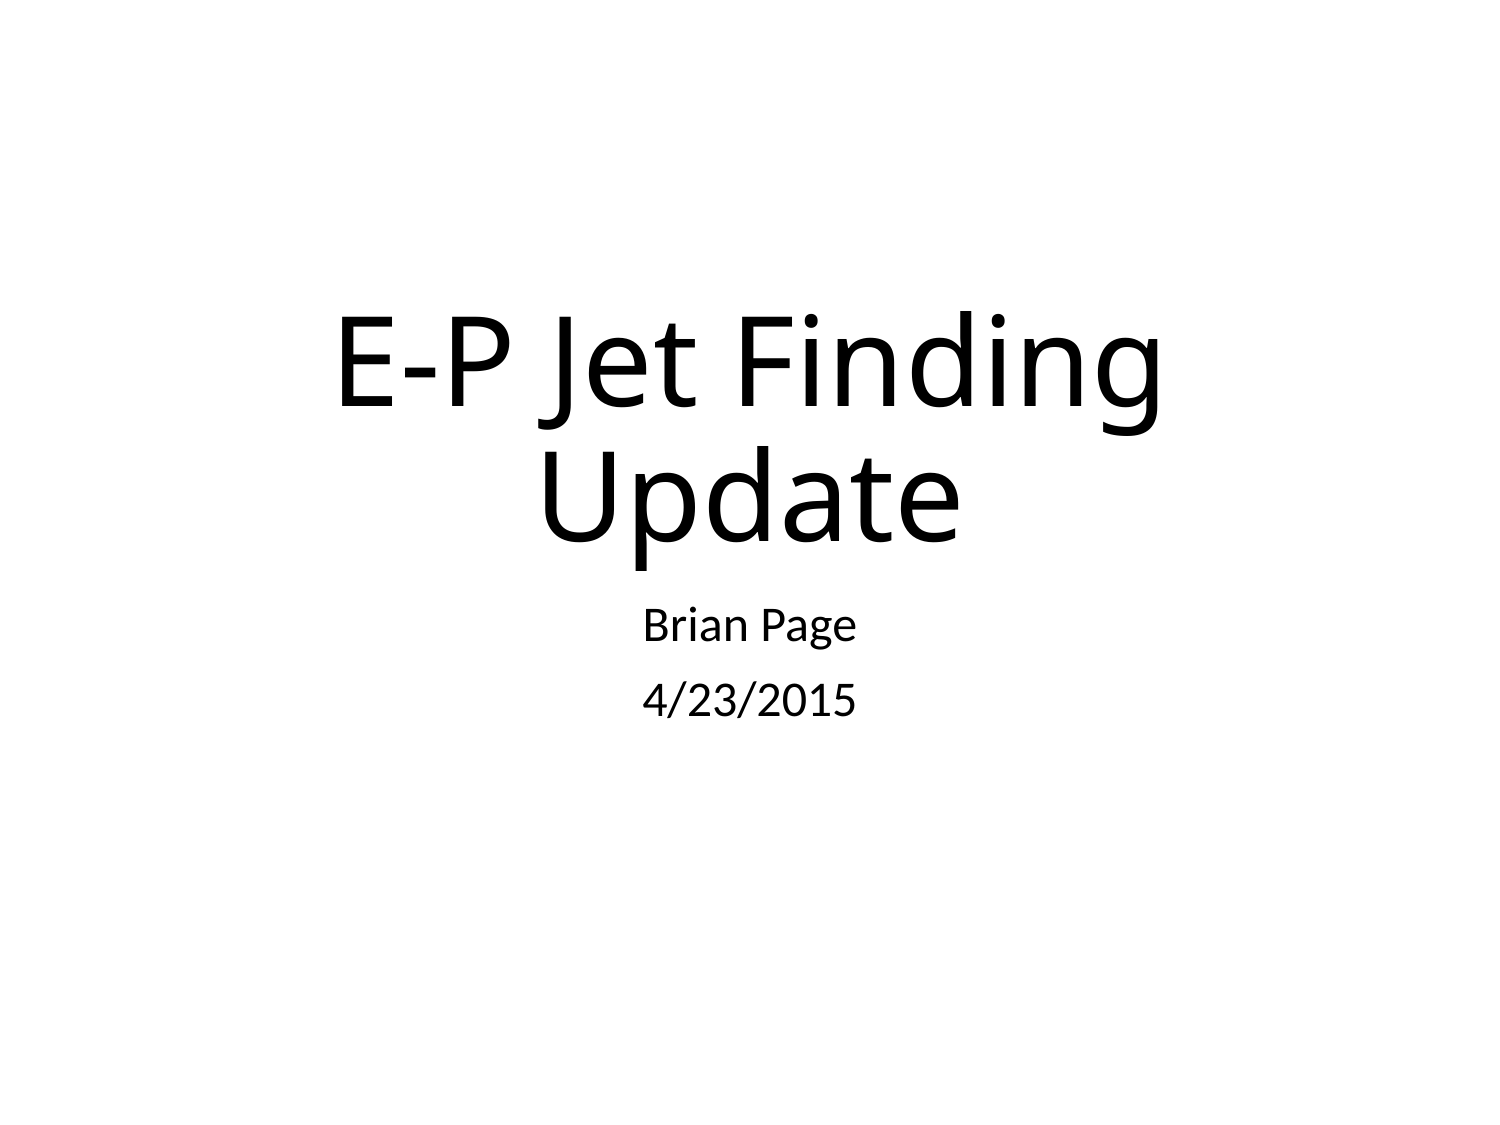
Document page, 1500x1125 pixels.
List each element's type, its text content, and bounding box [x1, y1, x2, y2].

subtitle Brian Page 4/23/2015 [187, 590, 1313, 863]
title E-P Jet Finding Update [112, 184, 1388, 576]
